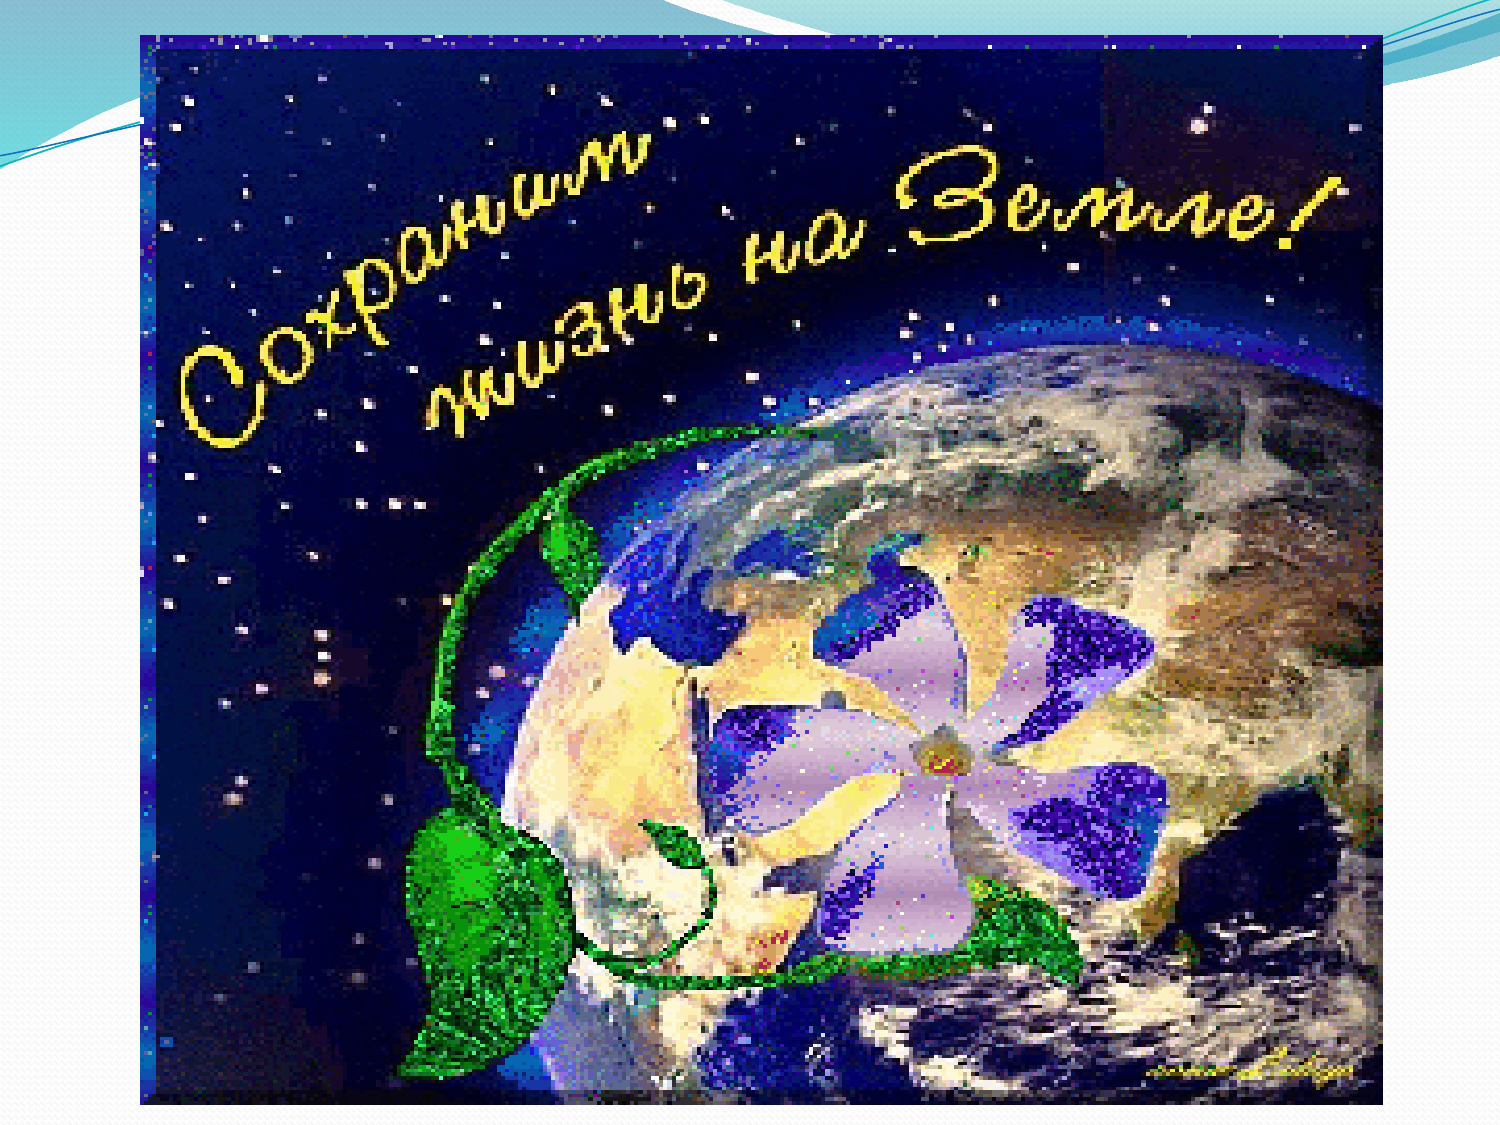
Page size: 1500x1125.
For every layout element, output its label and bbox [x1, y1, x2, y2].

picture [140, 34, 1384, 1106]
